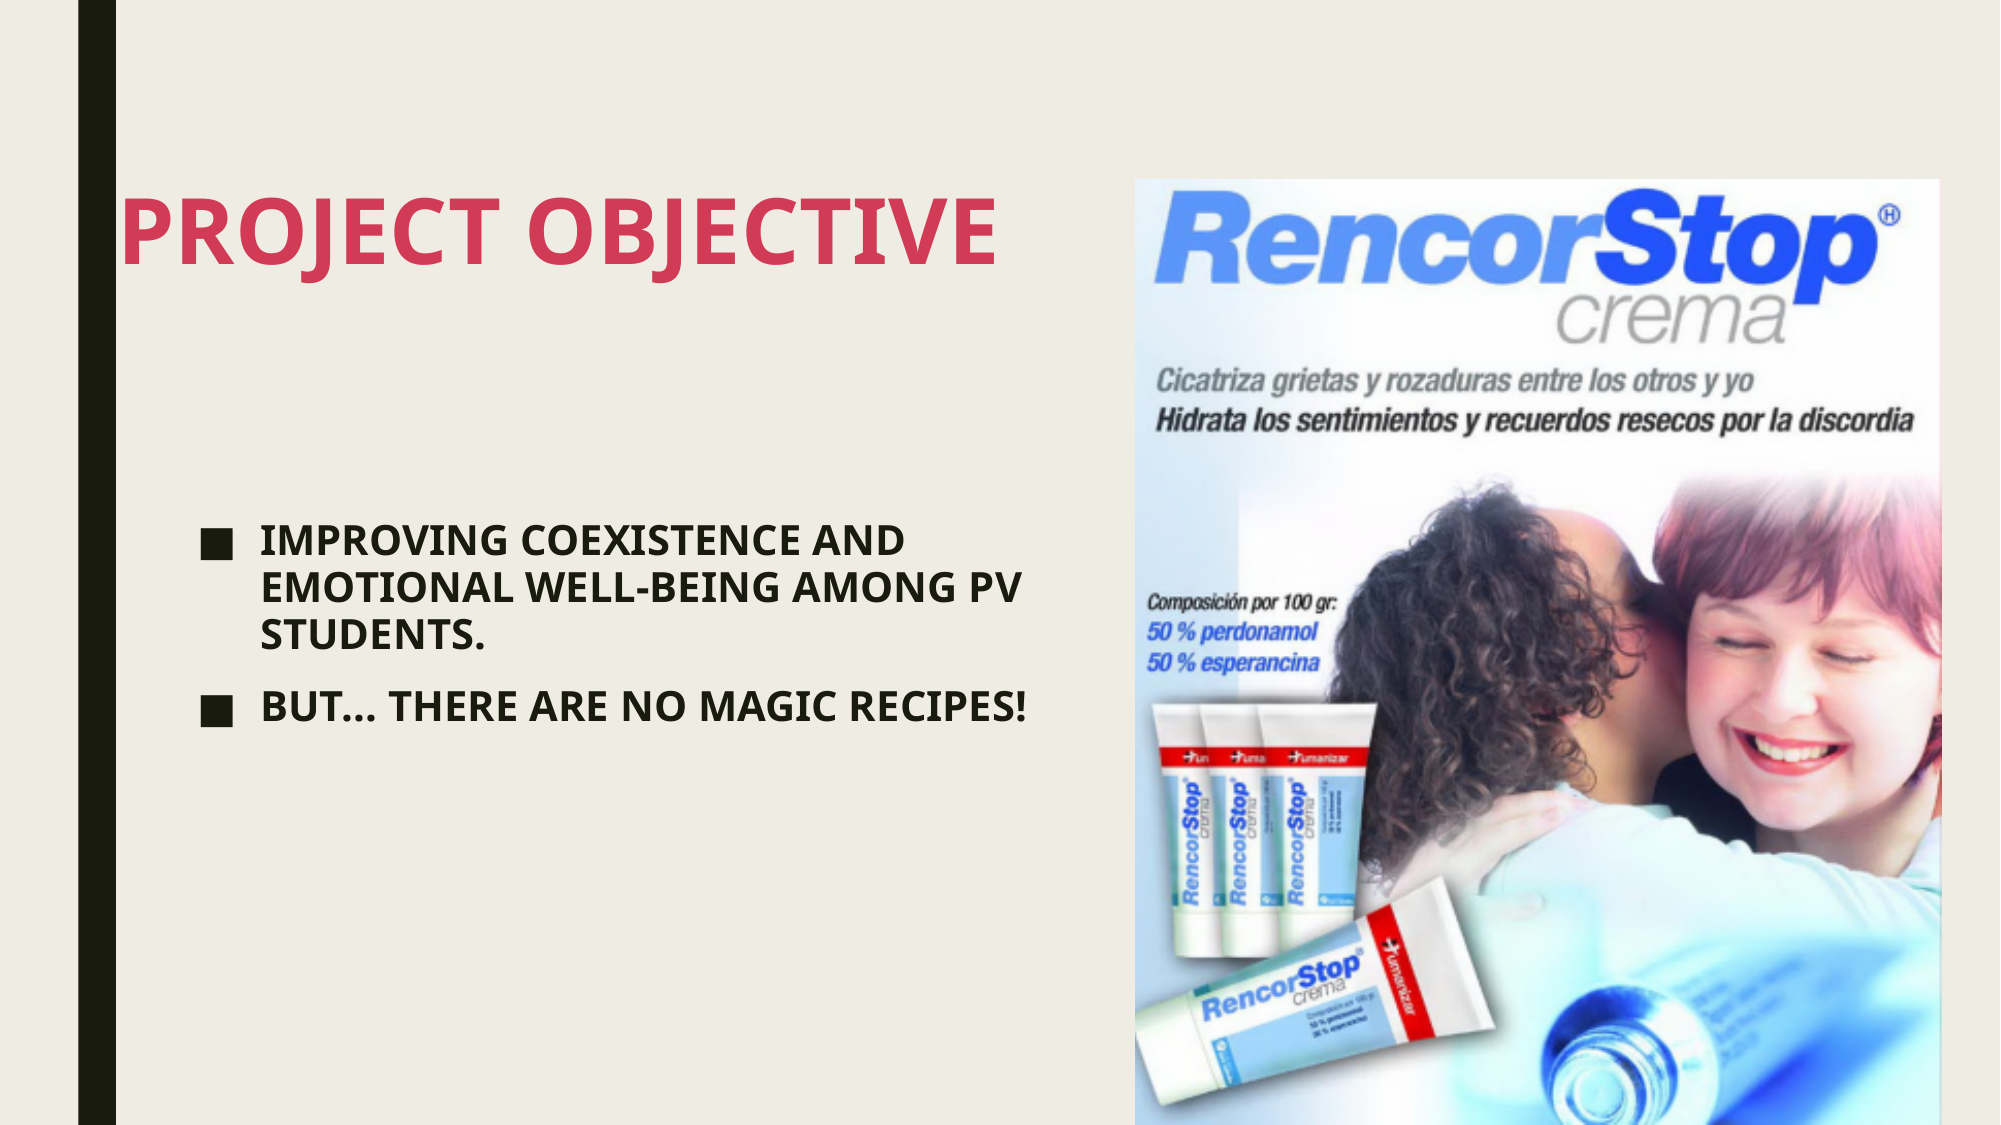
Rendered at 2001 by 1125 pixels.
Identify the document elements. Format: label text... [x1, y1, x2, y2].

list IMPROVING COEXISTENCE AND EMOTIONAL WELL-BEING AMONG PV STUDENTS. BUT... THERE ARE NO MAGIC RECIPES! [182, 510, 1104, 832]
picture [1135, 179, 1942, 1125]
title PROJECT OBJECTIVE [0, 179, 1135, 423]
